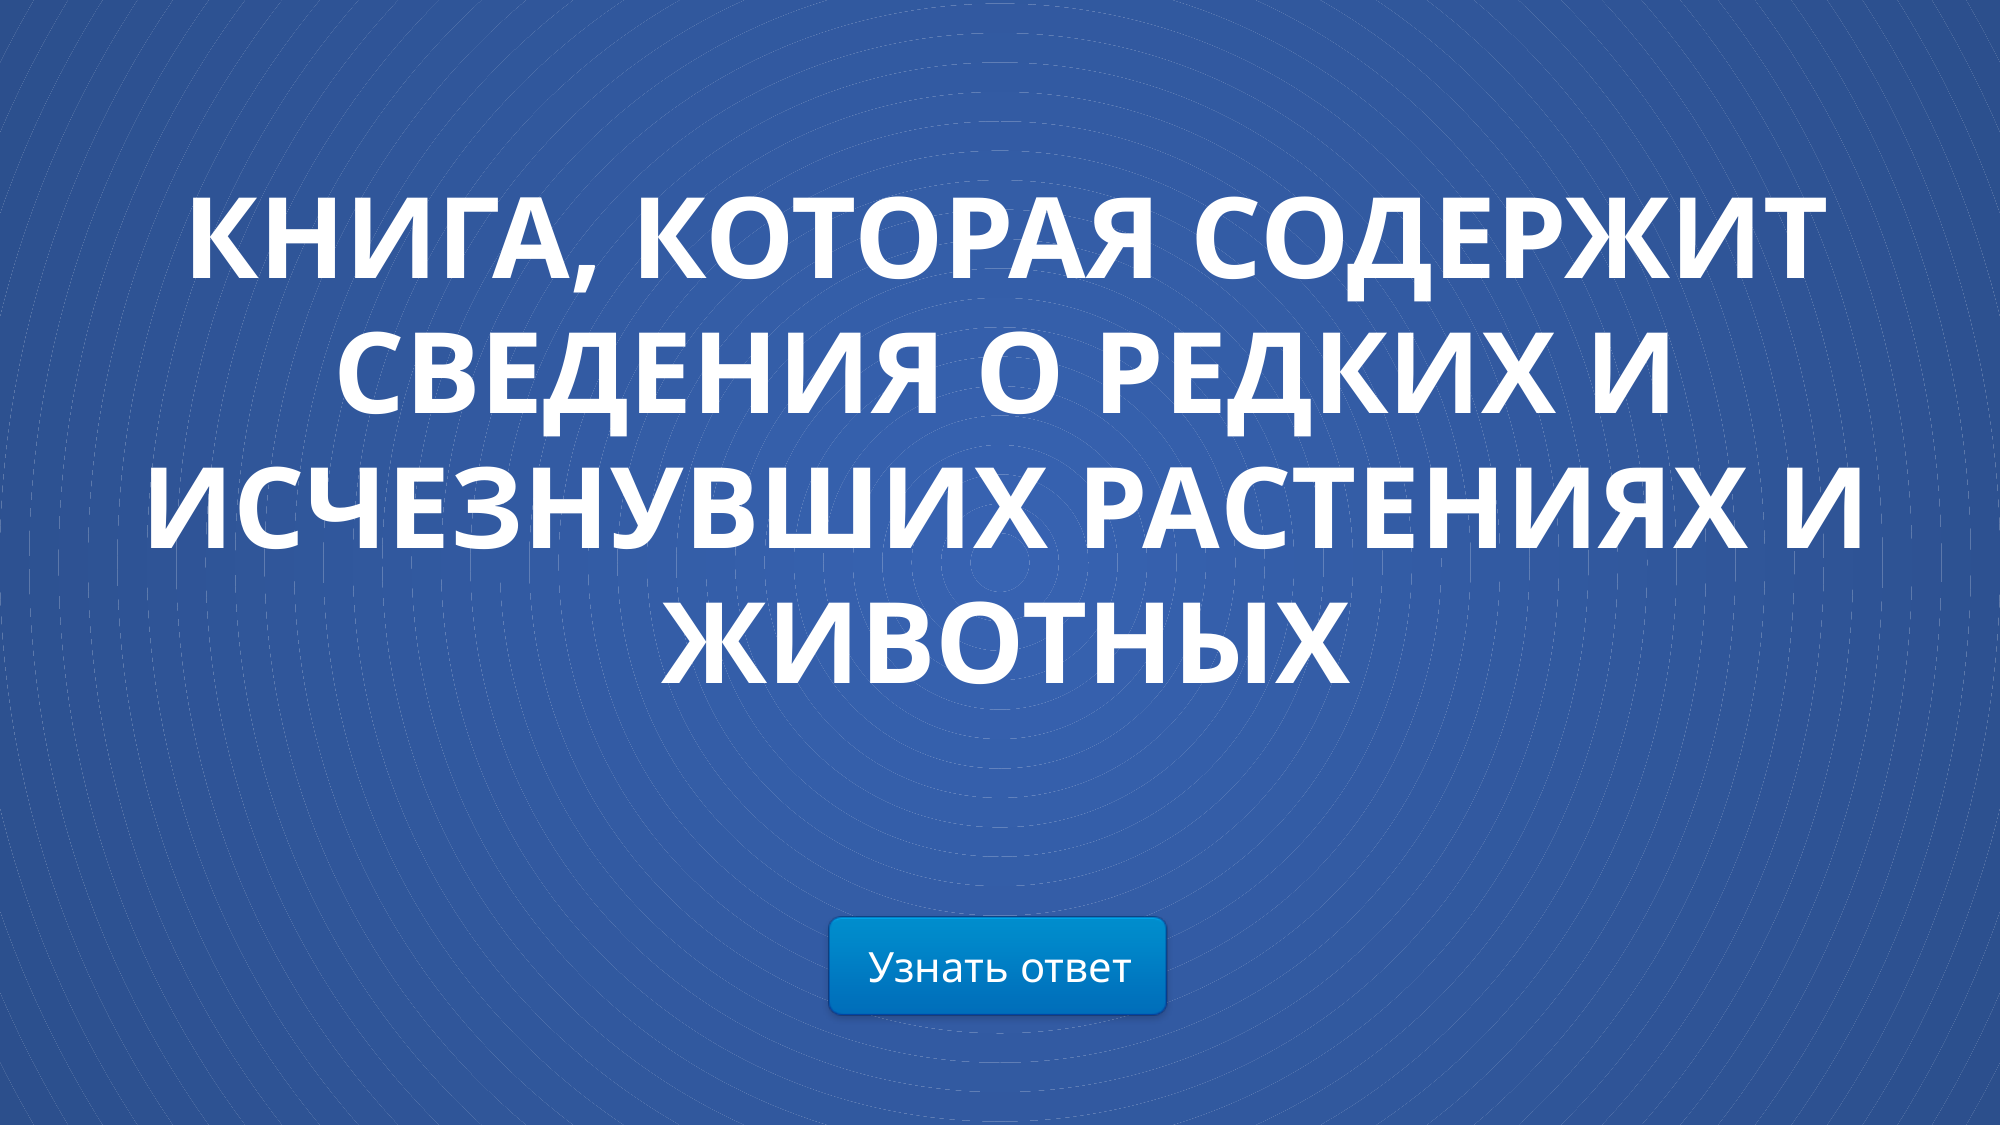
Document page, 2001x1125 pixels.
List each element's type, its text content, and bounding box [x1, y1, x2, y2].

picture [793, 902, 1180, 1035]
text_box КНИГА, КОТОРАЯ СОДЕРЖИТ СВЕДЕНИЯ О РЕДКИХ И ИСЧЕЗНУВШИХ РАСТЕНИЯХ И ЖИВОТНЫХ [67, 158, 1945, 714]
